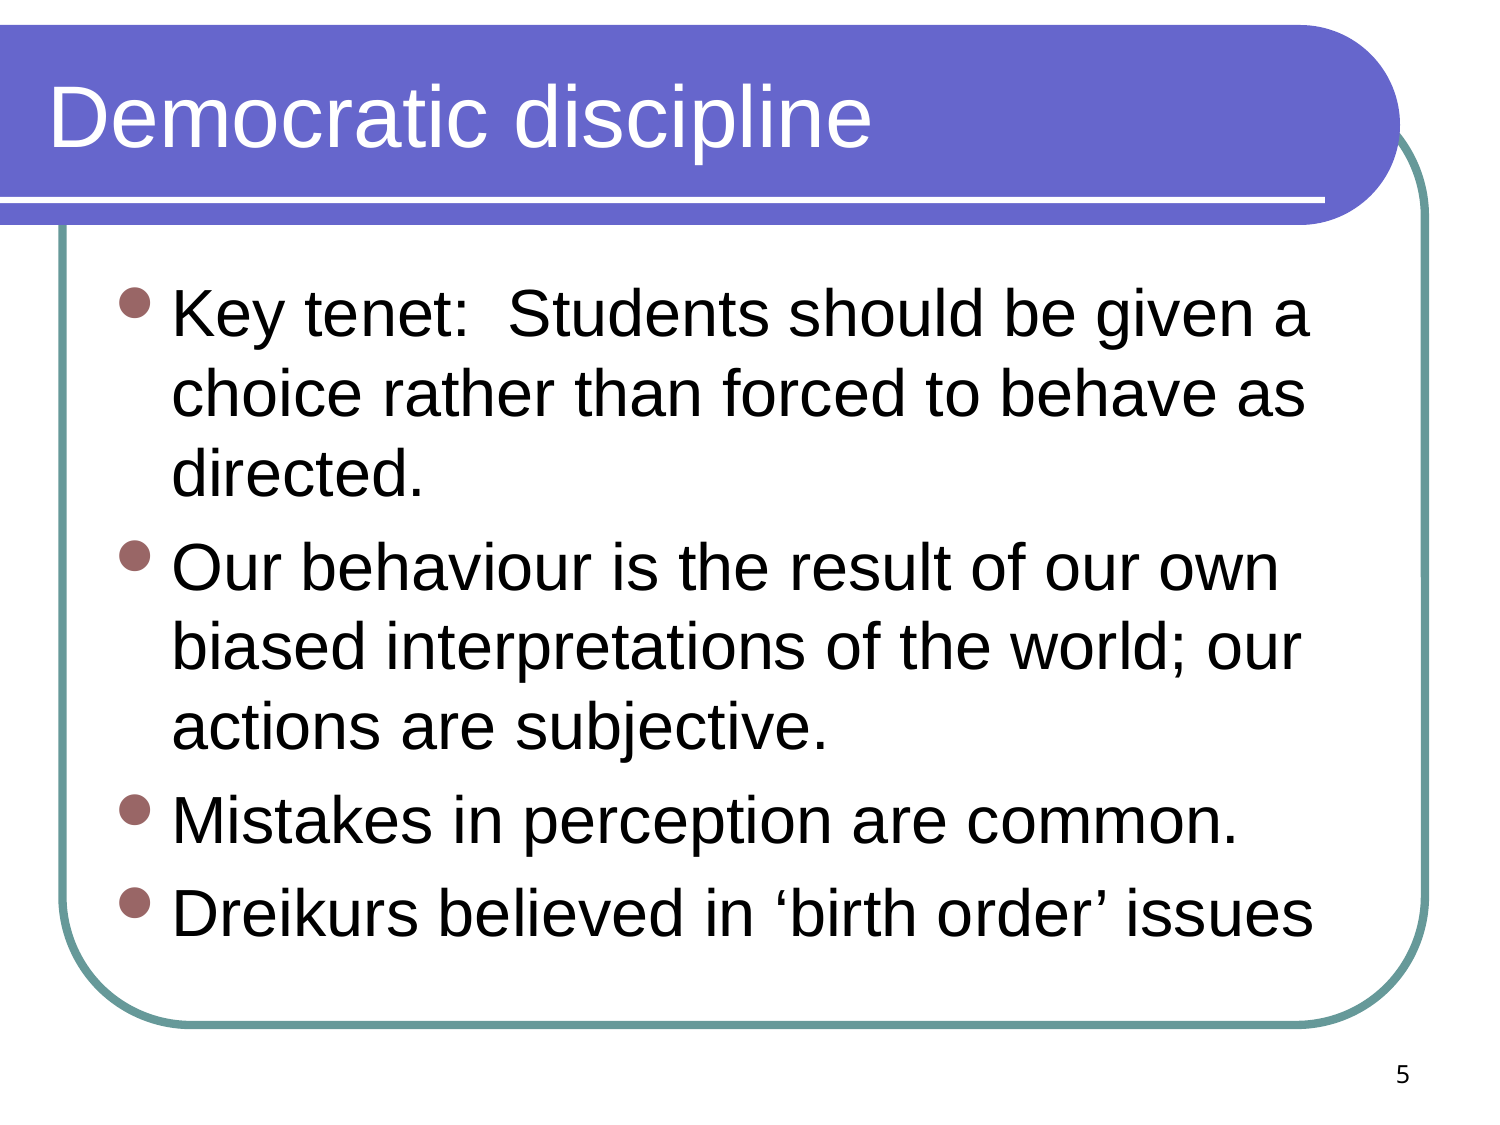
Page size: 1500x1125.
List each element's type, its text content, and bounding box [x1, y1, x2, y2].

slide_number 5 [1074, 1024, 1426, 1101]
list Key tenet: Students should be given a choice rather than forced to behave as directed. Our behaviour is the result of our own biased interpretations of the world; our actions are subjective. Mistakes in perception are common. Dreikurs believed in ‘birth order’ issues [99, 262, 1401, 988]
title Democratic discipline [31, 37, 1348, 188]
